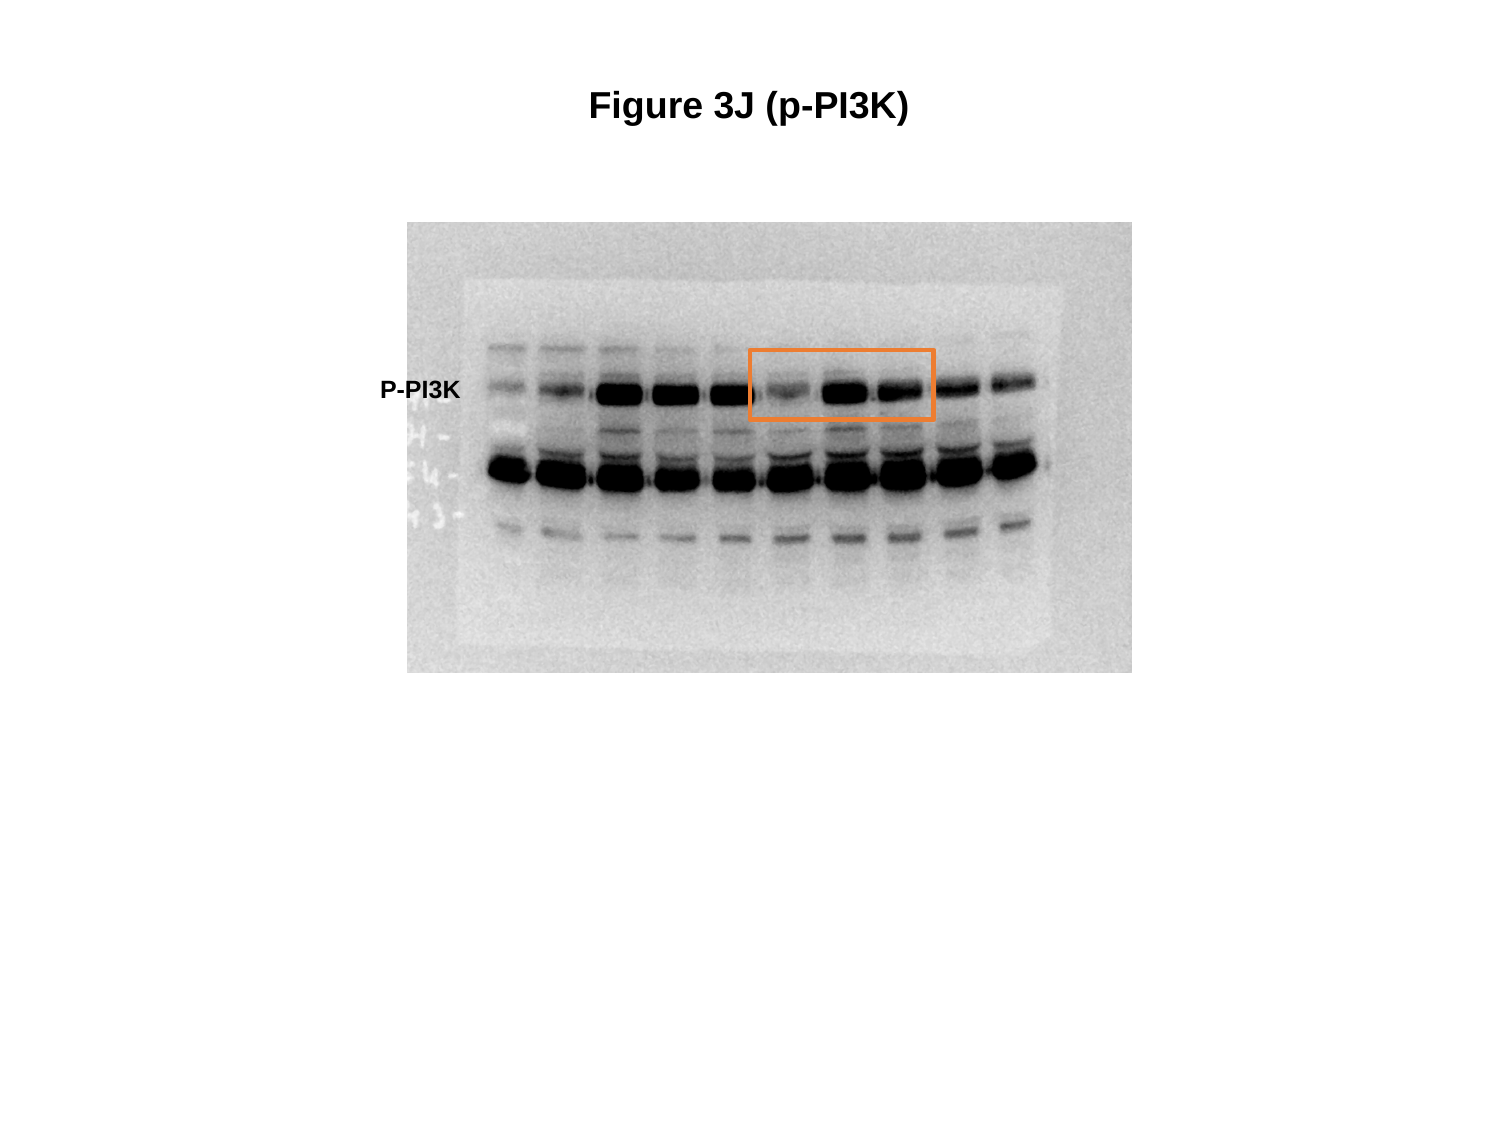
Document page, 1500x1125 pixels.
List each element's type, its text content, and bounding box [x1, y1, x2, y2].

text_box P-PI3K [365, 365, 406, 411]
picture [406, 222, 1133, 673]
text_box Figure 3J (p-PI3K) [573, 73, 981, 133]
